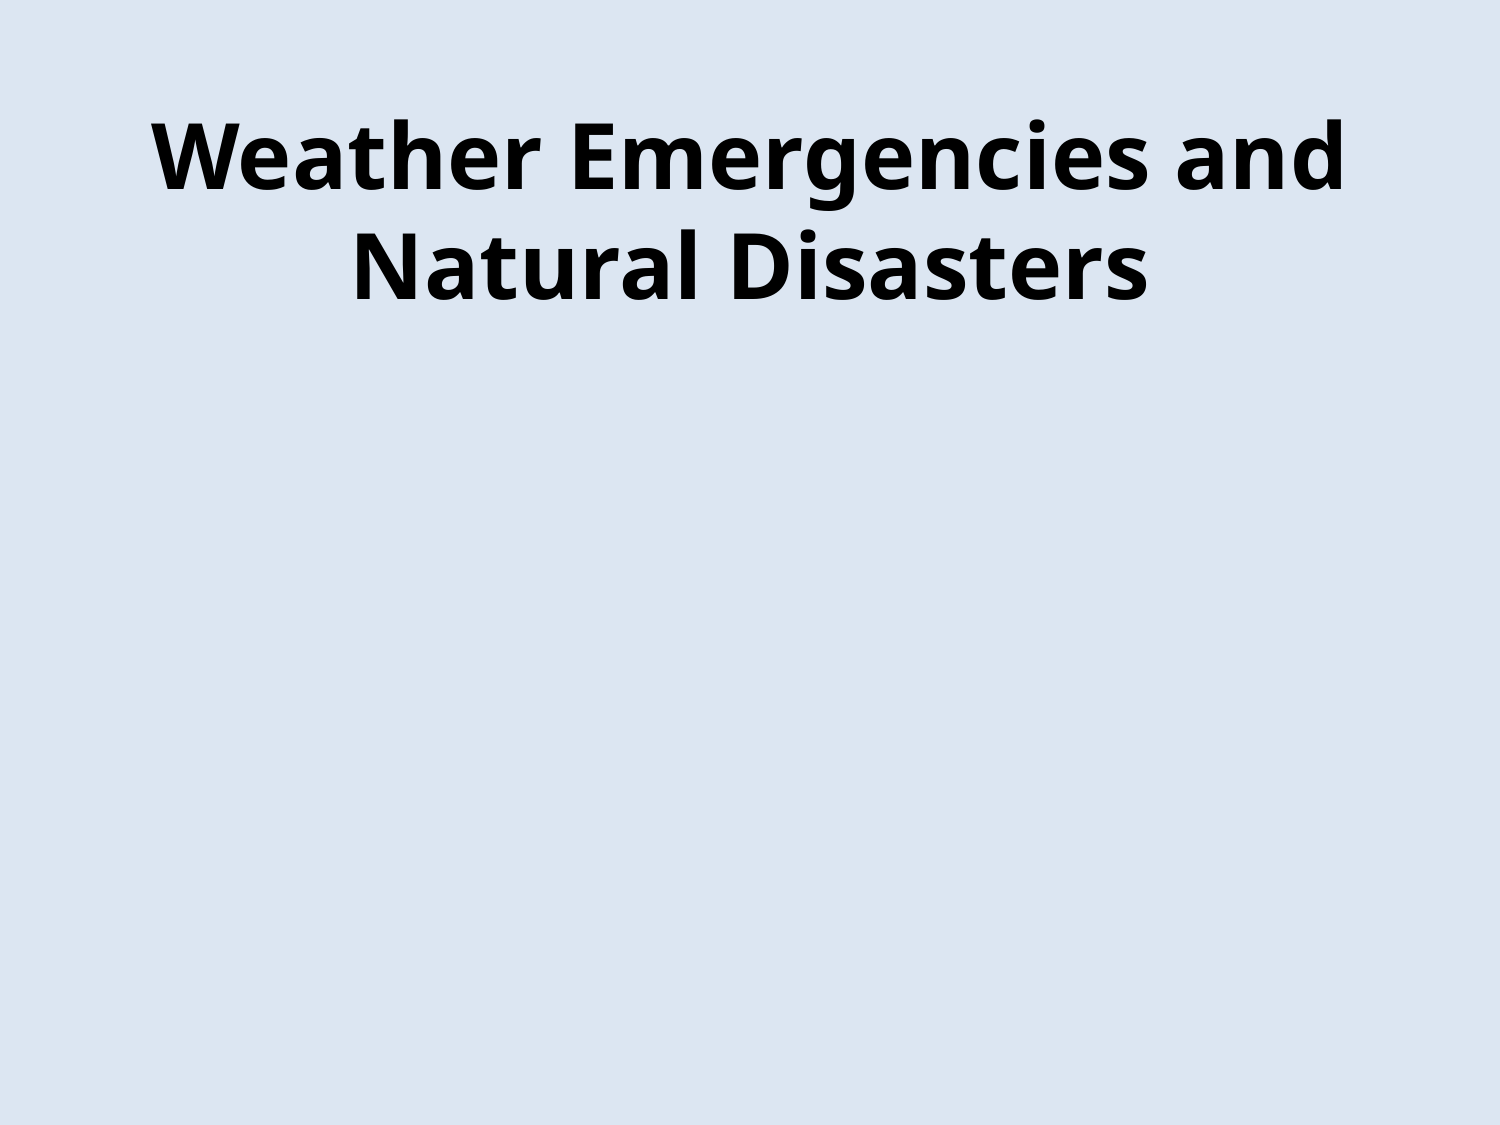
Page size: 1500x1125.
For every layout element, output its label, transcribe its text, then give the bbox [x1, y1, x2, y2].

title Weather Emergencies and Natural Disasters [112, 87, 1388, 329]
